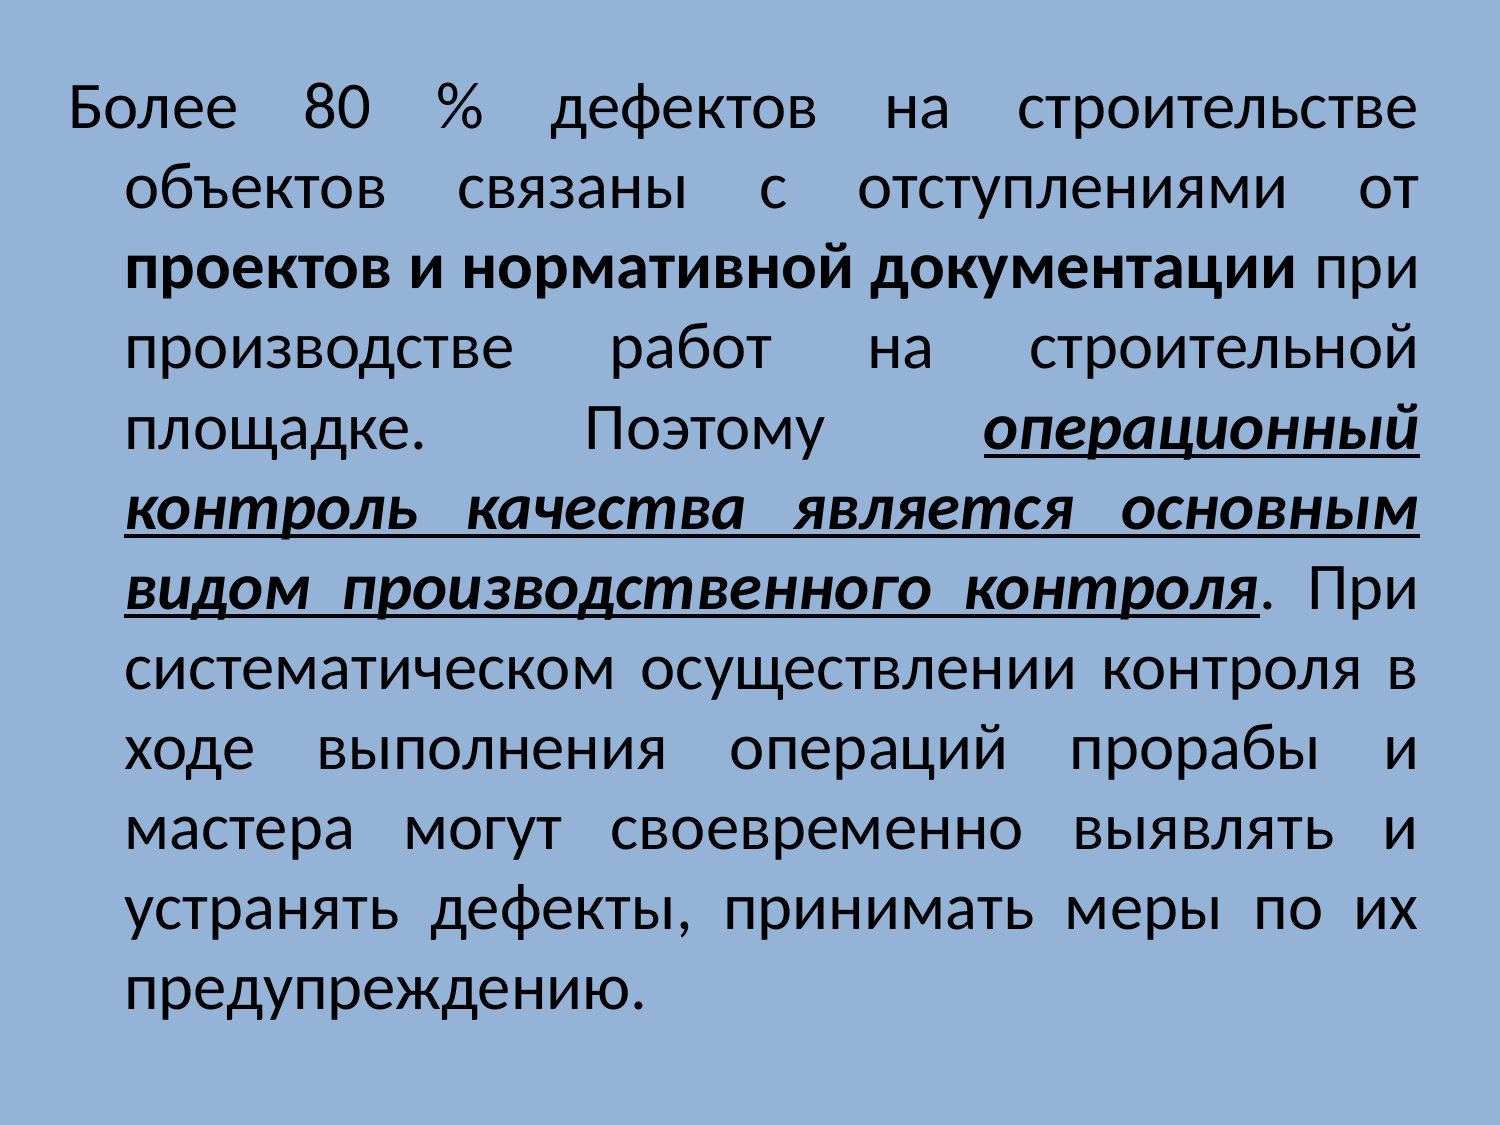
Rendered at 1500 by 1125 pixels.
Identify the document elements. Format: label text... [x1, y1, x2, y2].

list Более 80 % дефектов на строительстве объектов связаны с отступлениями от проектов и нормативной документации при производстве работ на строительной площадке. Поэтому операционный контроль качества является основным видом производственного контроля. При систематическом осуществлении контроля в ходе выполнения операций прорабы и мастера могут своевременно выявлять и устранять дефекты, принимать меры по их предупреждению. [53, 54, 1436, 1047]
